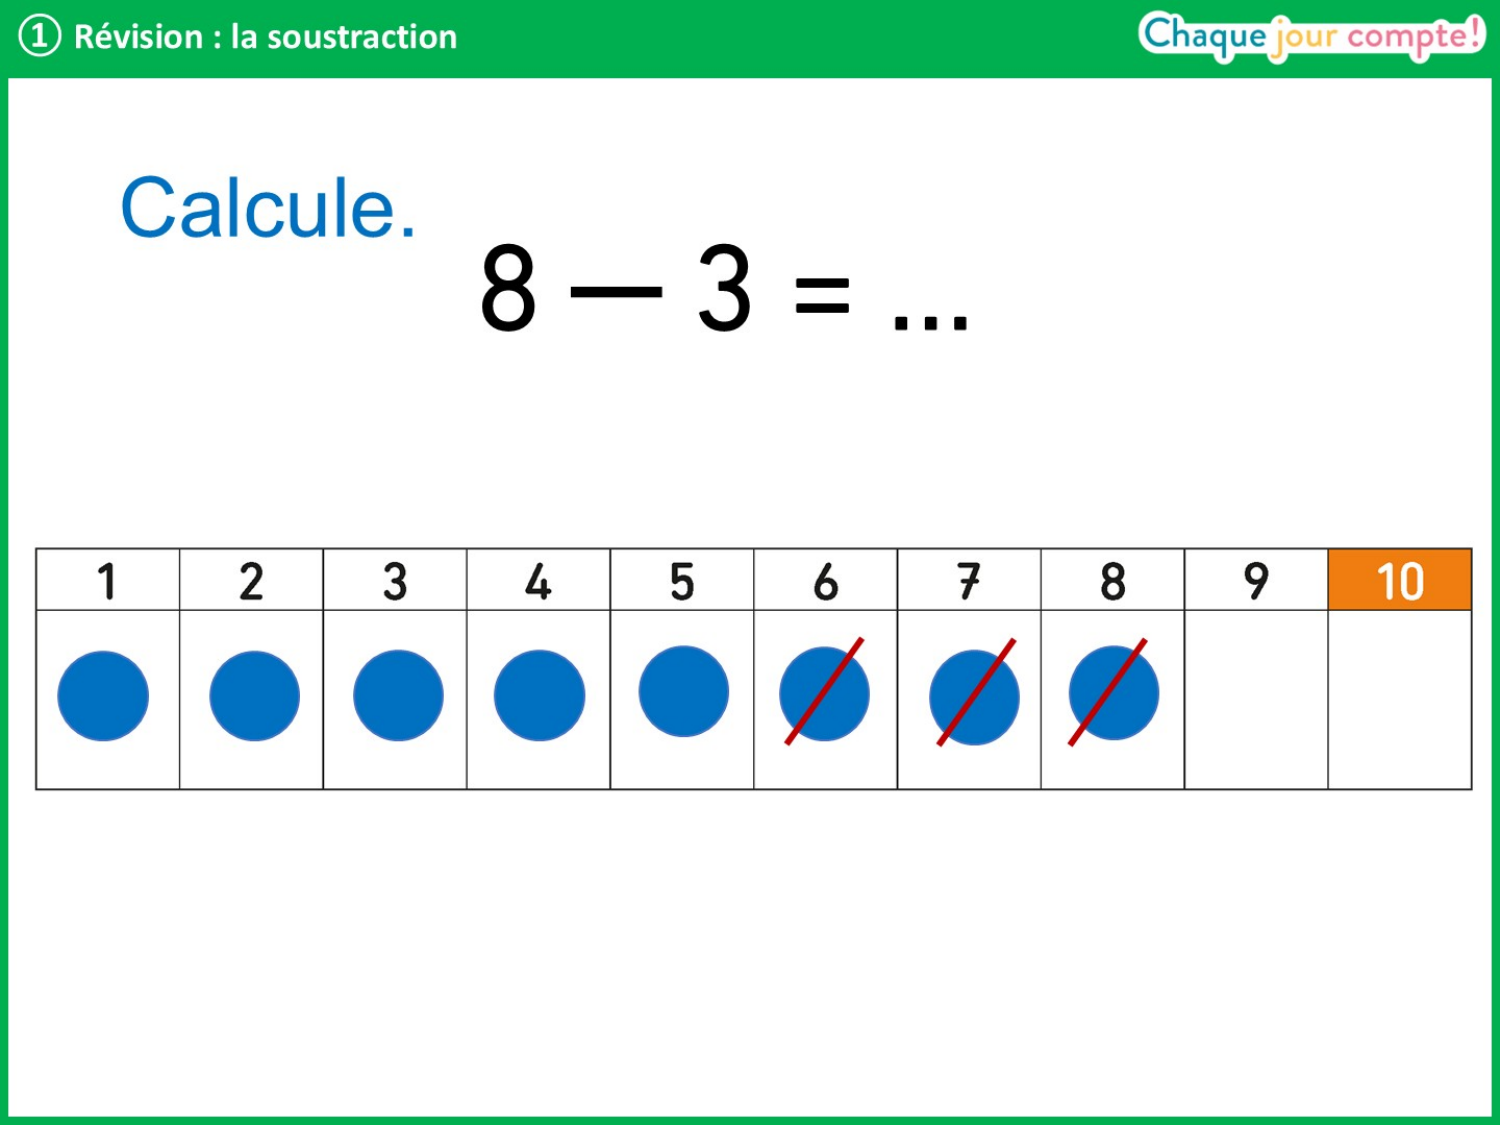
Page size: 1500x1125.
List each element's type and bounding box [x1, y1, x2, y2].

list [0, 0, 1500, 1125]
